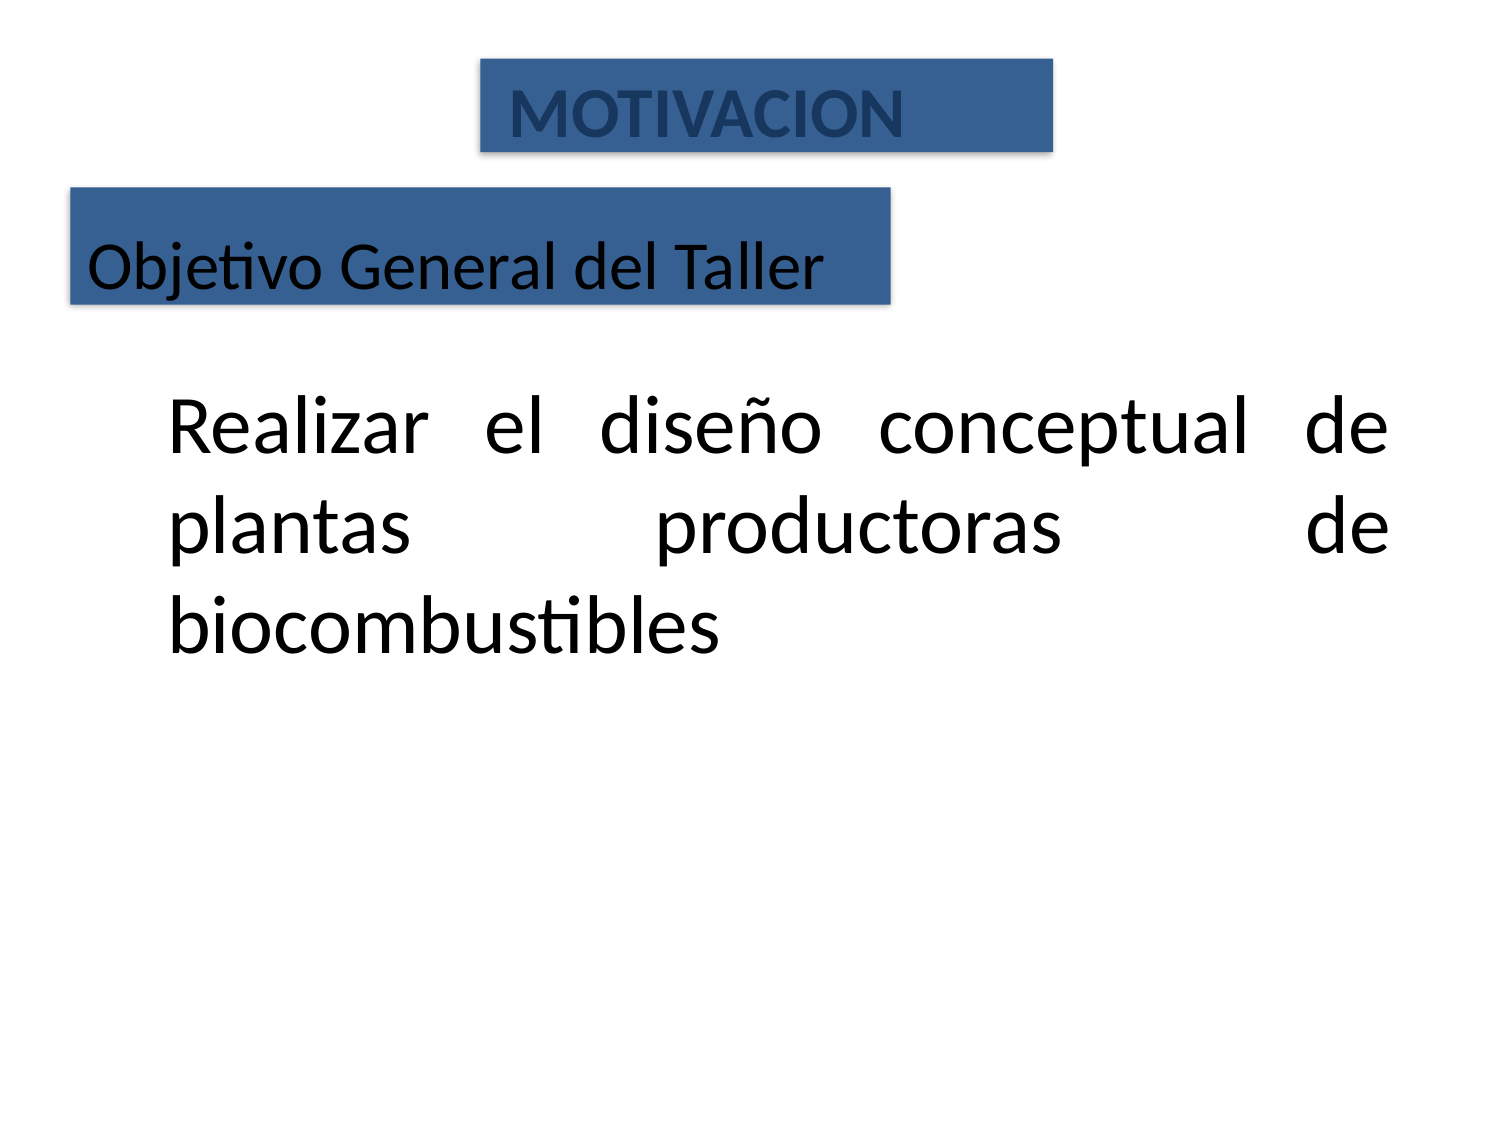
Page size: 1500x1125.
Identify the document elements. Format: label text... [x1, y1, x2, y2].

text_box MOTIVACION [480, 58, 1054, 153]
text_box Objetivo General del Taller [70, 187, 891, 305]
text_box Realizar el diseño conceptual de plantas productoras de biocombustibles [152, 363, 1407, 678]
